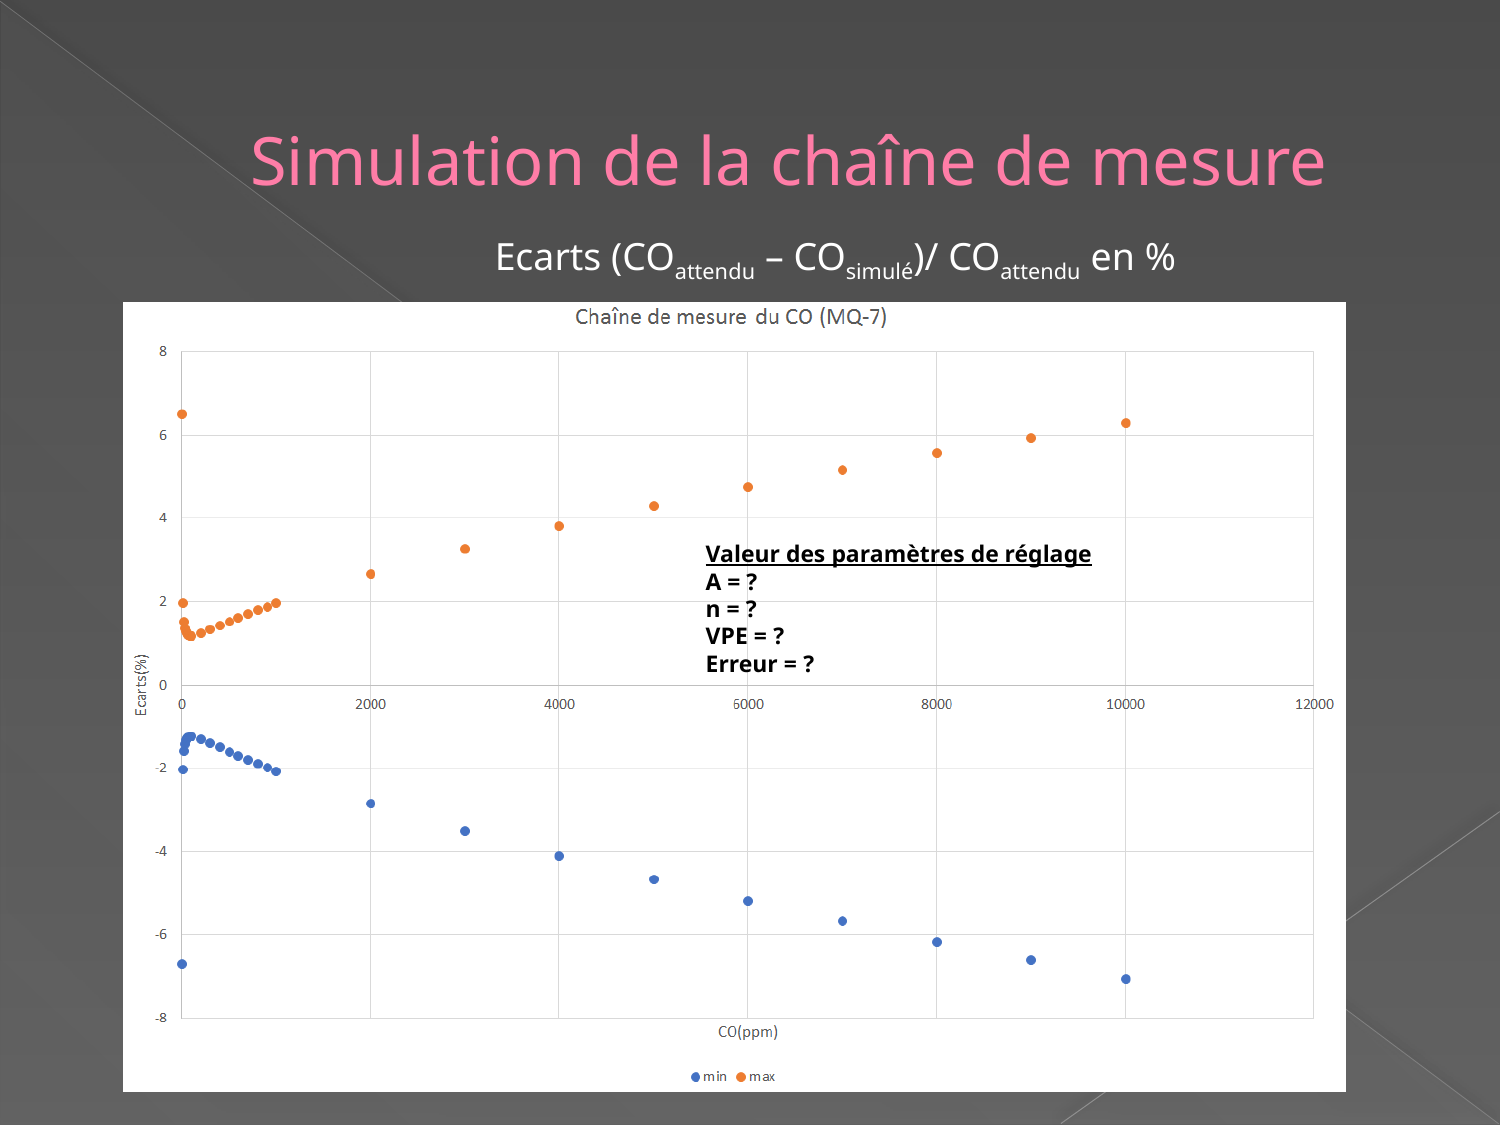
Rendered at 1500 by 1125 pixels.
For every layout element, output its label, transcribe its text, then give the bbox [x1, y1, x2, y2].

text_box Ecarts (COattendu – COsimulé)/ COattendu en % [480, 274, 1192, 289]
title Simulation de la chaîne de mesure [75, 43, 1425, 274]
picture [123, 302, 1346, 1092]
